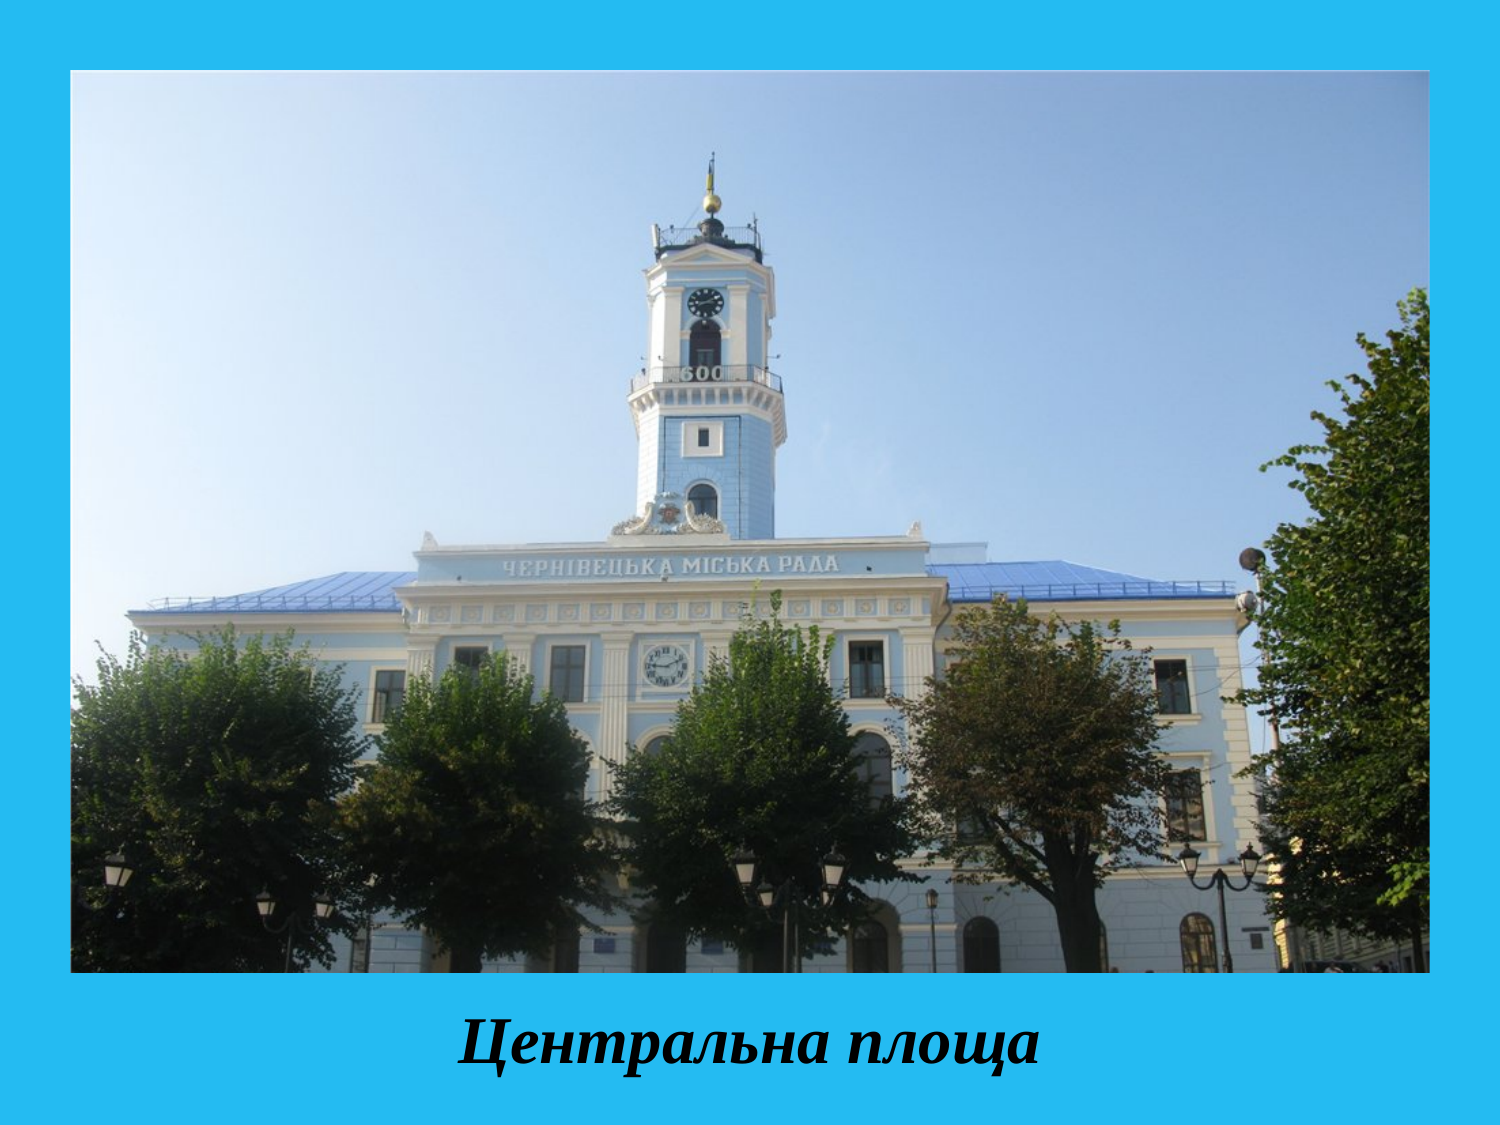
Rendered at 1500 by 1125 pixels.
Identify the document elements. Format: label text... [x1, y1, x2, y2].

picture [70, 70, 1430, 973]
title Центральна площа [75, 984, 1426, 1090]
